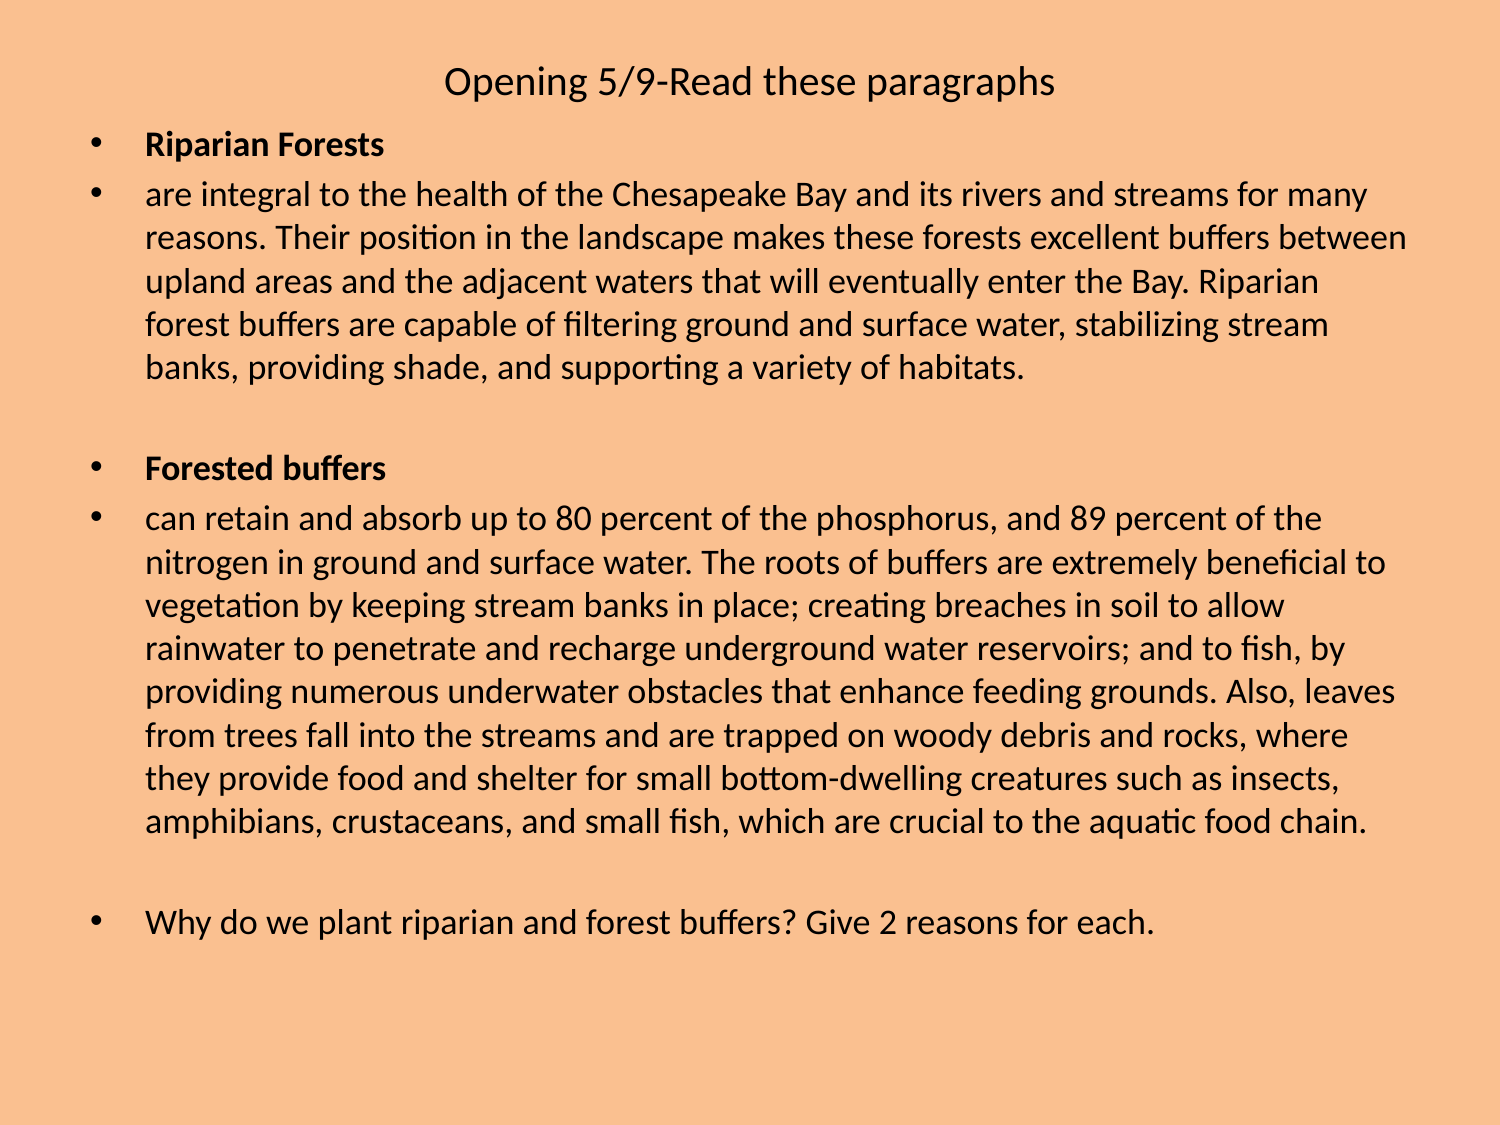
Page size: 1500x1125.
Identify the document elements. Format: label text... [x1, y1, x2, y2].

title Opening 5/9-Read these paragraphs [75, 45, 1425, 112]
list Riparian Forests are integral to the health of the Chesapeake Bay and its rivers and streams for many reasons. Their position in the landscape makes these forests excellent buffers between upland areas and the adjacent waters that will eventually enter the Bay. Riparian forest buffers are capable of filtering ground and surface water, stabilizing stream banks, providing shade, and supporting a variety of habitats. Forested buffers can retain and absorb up to 80 percent of the phosphorus, and 89 percent of the nitrogen in ground and surface water. The roots of buffers are extremely beneficial to vegetation by keeping stream banks in place; creating breaches in soil to allow rainwater to penetrate and recharge underground water reservoirs; and to fish, by providing numerous underwater obstacles that enhance feeding grounds. Also, leaves from trees fall into the streams and are trapped on woody debris and rocks, where they provide food and shelter for small bottom-dwelling creatures such as insects, amphibians, crustaceans, and small fish, which are crucial to the aquatic food chain. Why do we plant riparian and forest buffers? Give 2 reasons for each. [75, 112, 1425, 1005]
